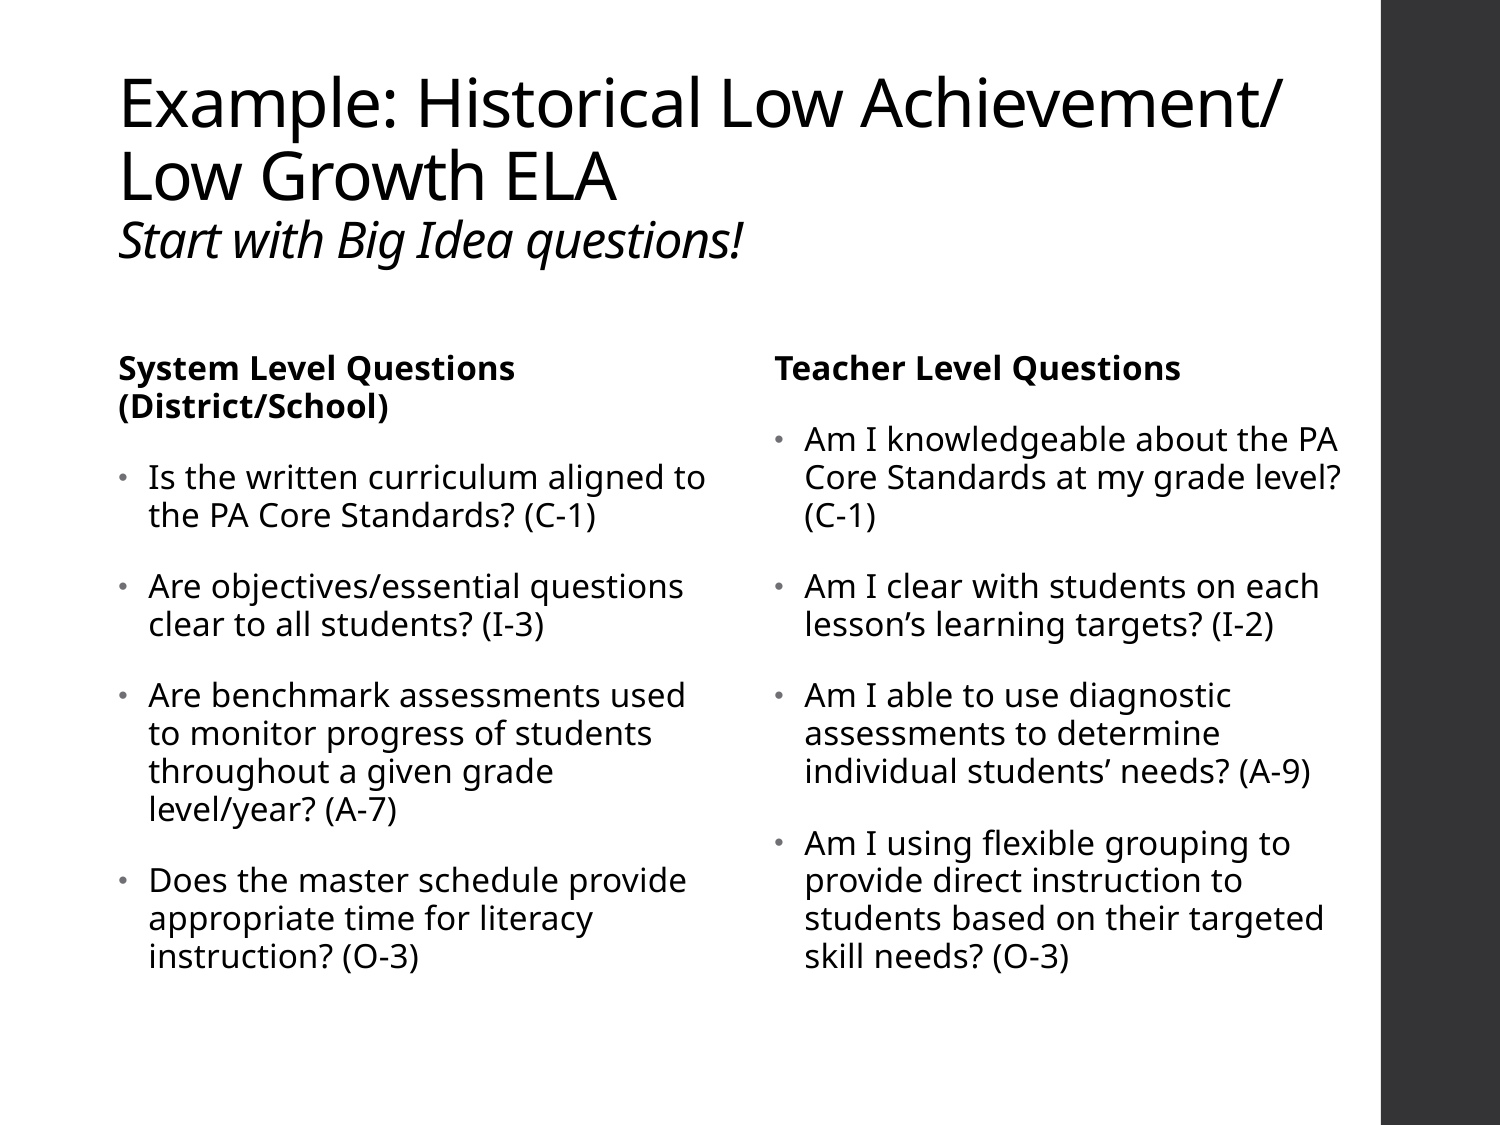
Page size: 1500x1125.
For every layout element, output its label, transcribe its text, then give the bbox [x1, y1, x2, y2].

list System Level Questions (District/School) Is the written curriculum aligned to the PA Core Standards? (C-1) Are objectives/essential questions clear to all students? (I-3) Are benchmark assessments used to monitor progress of students throughout a given grade level/year? (A-7) Does the master schedule provide appropriate time for literacy instruction? (O-3) [103, 342, 738, 1002]
title Example: Historical Low Achievement/ Low Growth ELA Start with Big Idea questions! [103, 60, 1348, 278]
list Teacher Level Questions Am I knowledgeable about the PA Core Standards at my grade level? (C-1) Am I clear with students on each lesson’s learning targets? (I-2) Am I able to use diagnostic assessments to determine individual students’ needs? (A-9) Am I using flexible grouping to provide direct instruction to students based on their targeted skill needs? (O-3) [759, 342, 1398, 947]
